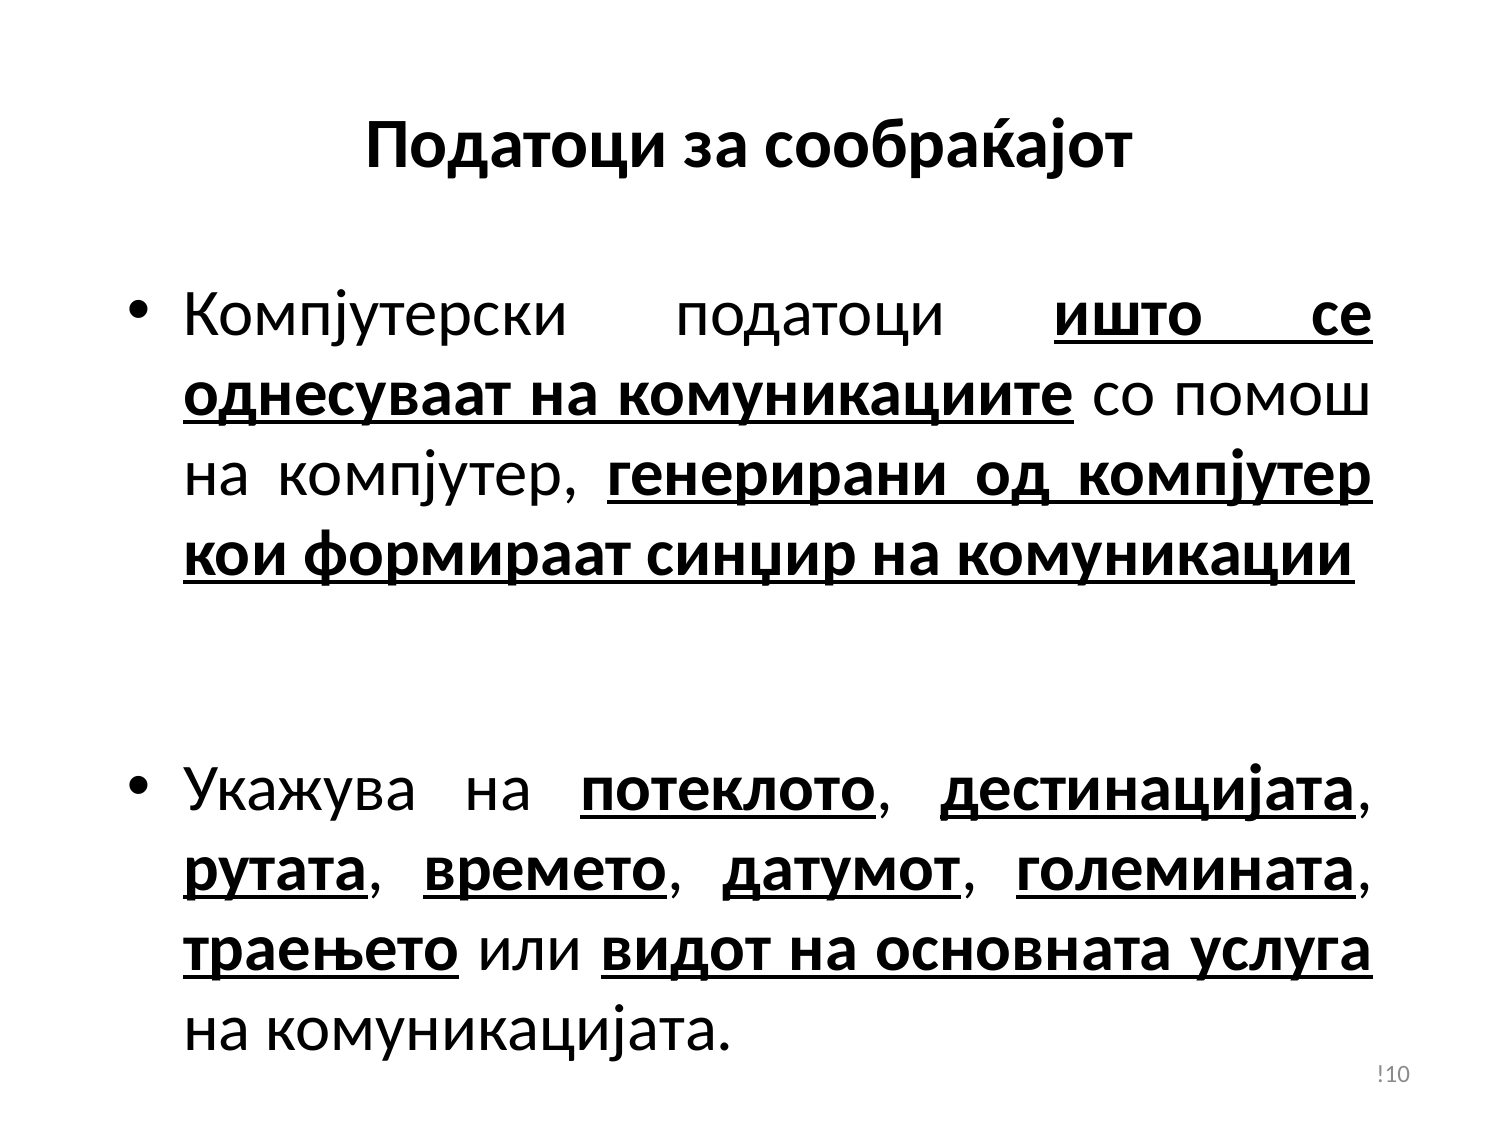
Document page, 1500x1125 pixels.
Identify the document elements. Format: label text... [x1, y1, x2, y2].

title Податоци за сообраќајот [74, 44, 1426, 233]
slide_number !10 [1074, 1042, 1425, 1103]
list Компјутерски податоци ишто се однесуваат на комуникациите со помош на компјутер, генерирани од компјутер кои формираат синџир на комуникации Укажува на потеклото, дестинацијата, рутата, времето, датумот, големината, траењето или видот на основната услуга на комуникацијата. [111, 260, 1389, 1075]
